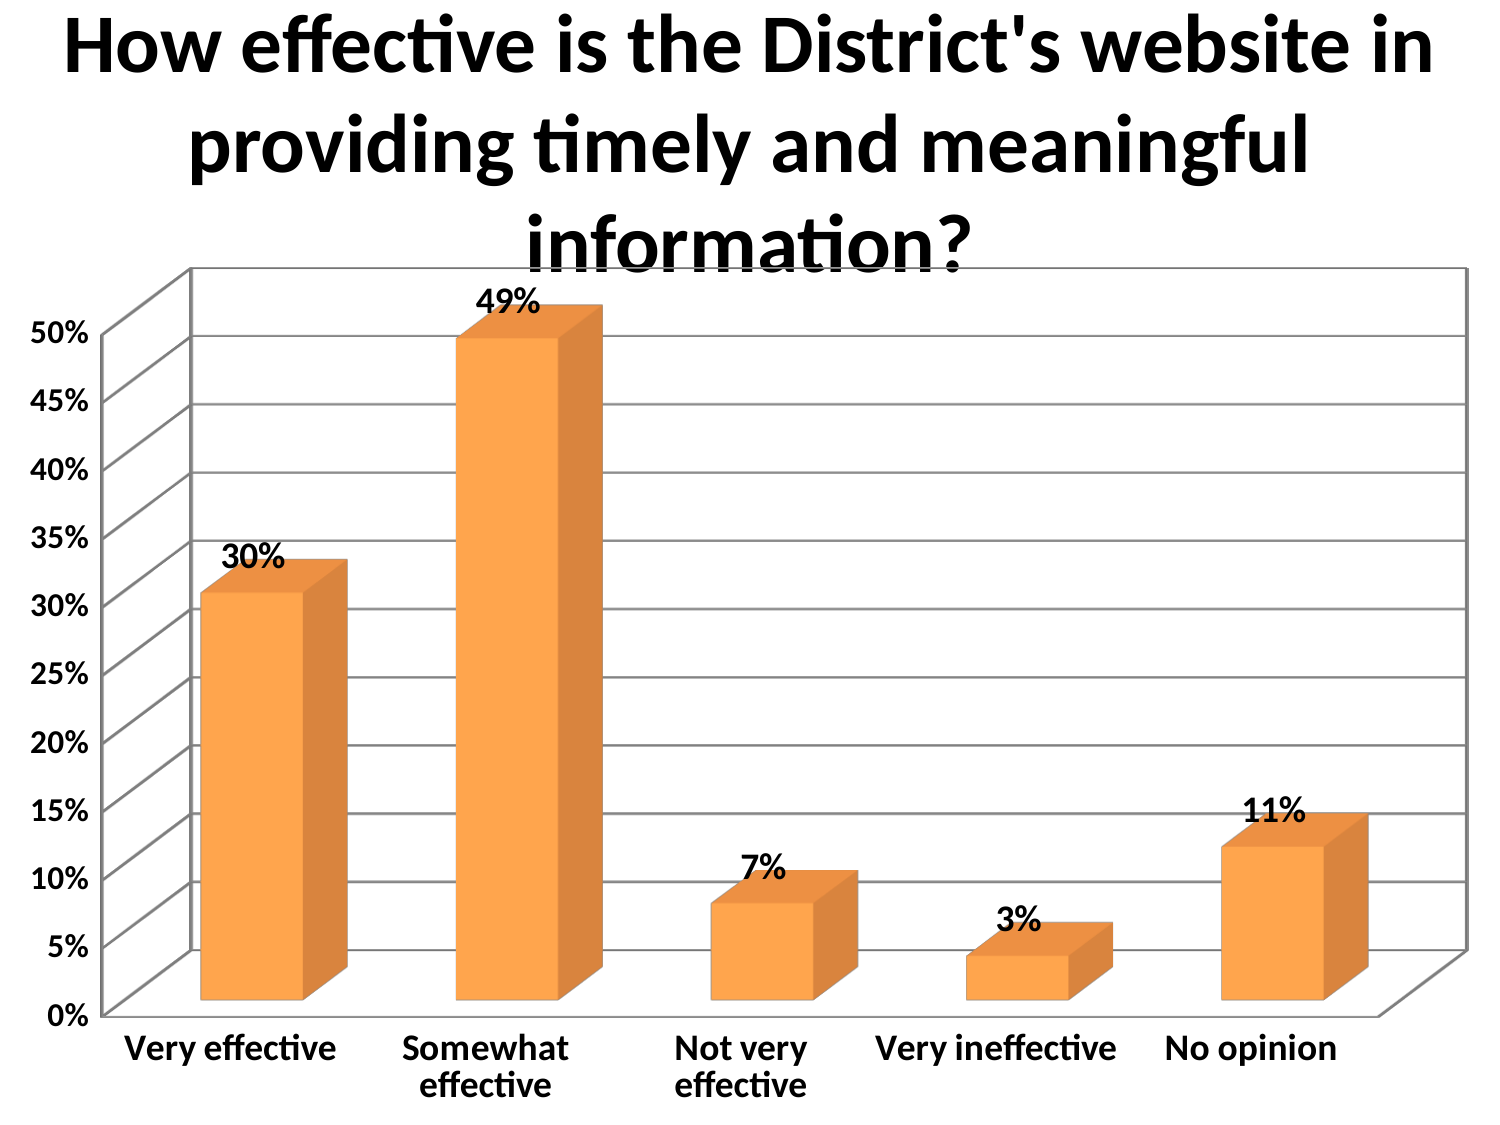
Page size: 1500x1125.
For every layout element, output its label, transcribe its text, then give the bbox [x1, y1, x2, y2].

chart [0, 249, 1500, 1125]
title How effective is the District's website in providing timely and meaningful information? [0, 45, 1500, 233]
